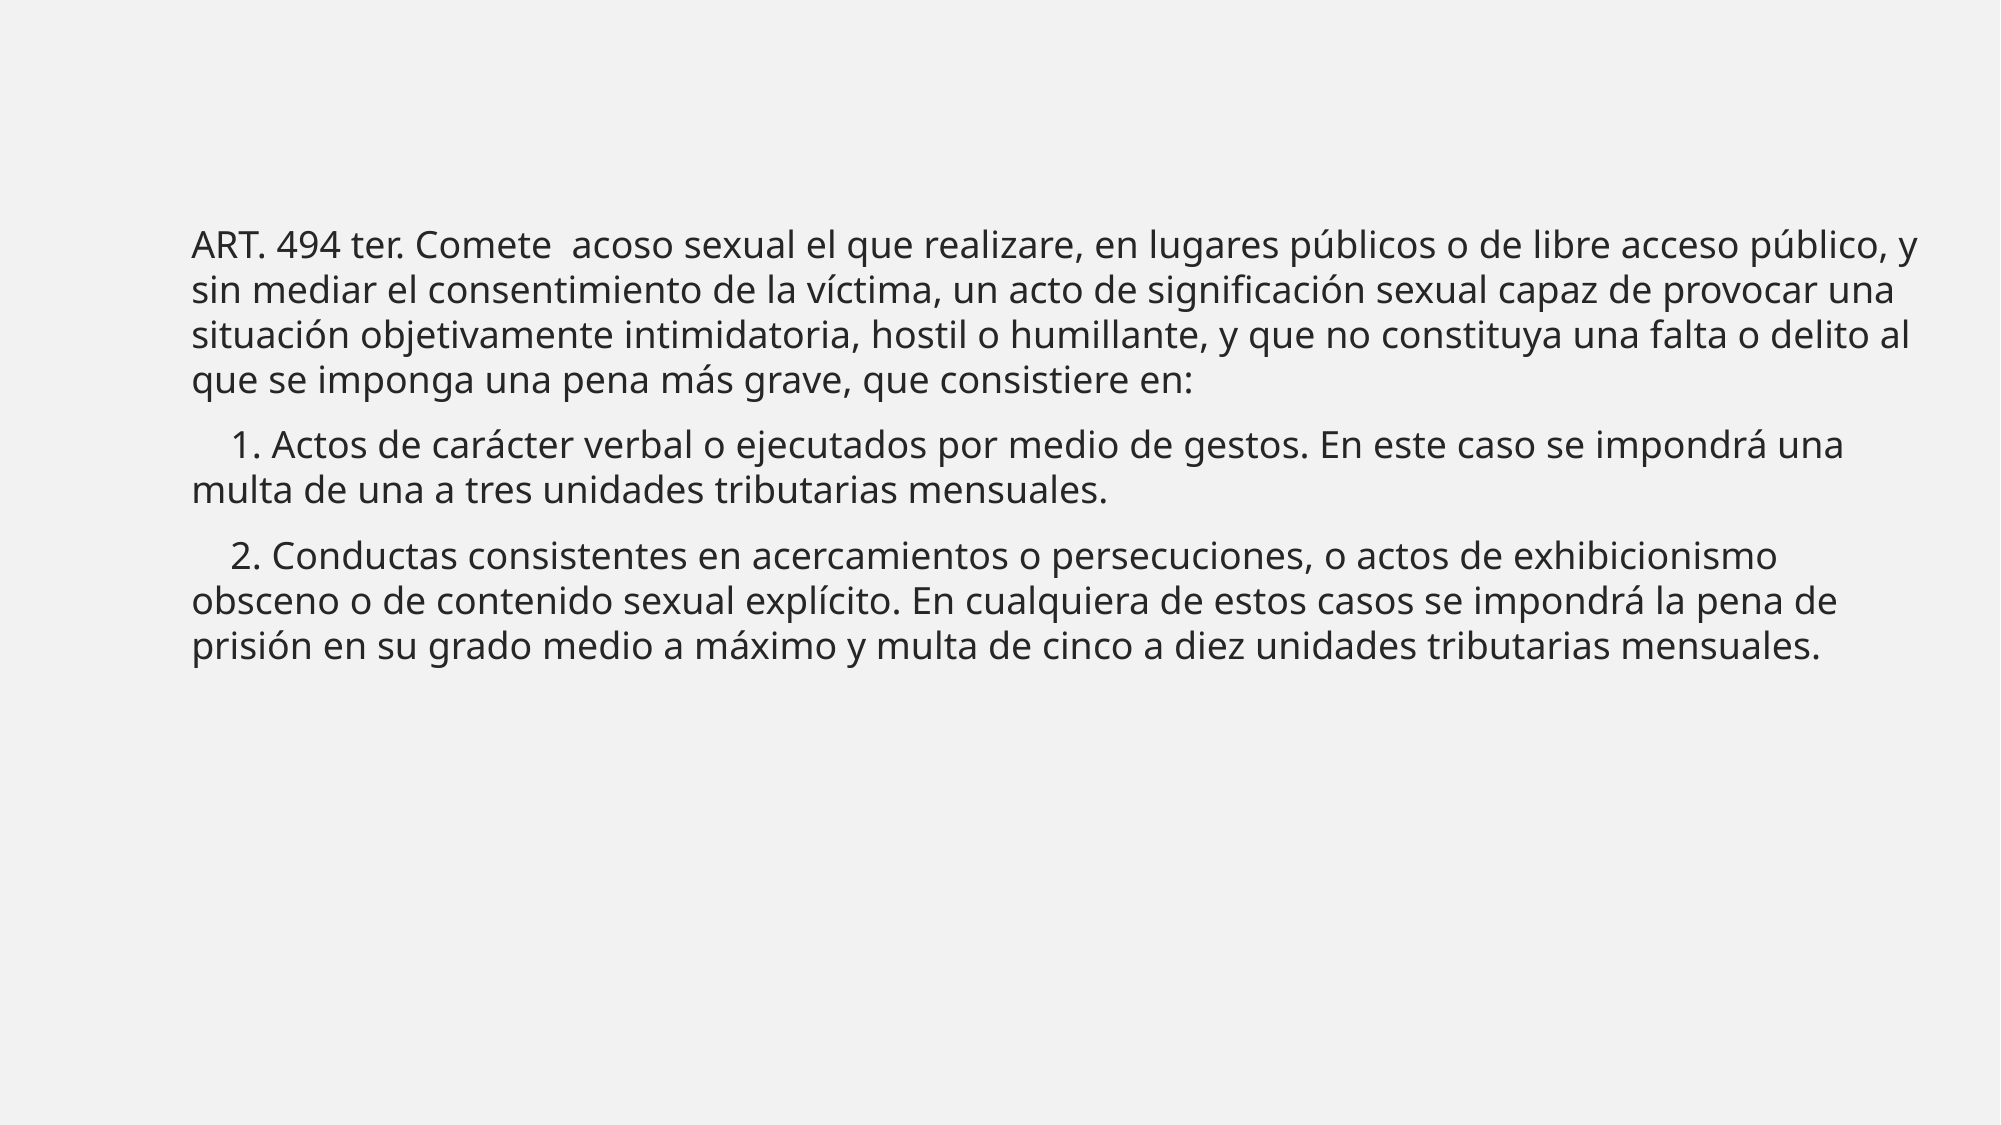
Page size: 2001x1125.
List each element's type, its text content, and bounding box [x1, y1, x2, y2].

list ART. 494 ter. Comete acoso sexual el que realizare, en lugares públicos o de libre acceso público, y sin mediar el consentimiento de la víctima, un acto de significación sexual capaz de provocar una situación objetivamente intimidatoria, hostil o humillante, y que no constituya una falta o delito al que se imponga una pena más grave, que consistiere en: 1. Actos de carácter verbal o ejecutados por medio de gestos. En este caso se impondrá una multa de una a tres unidades tributarias mensuales. 2. Conductas consistentes en acercamientos o persecuciones, o actos de exhibicionismo obsceno o de contenido sexual explícito. En cualquiera de estos casos se impondrá la pena de prisión en su grado medio a máximo y multa de cinco a diez unidades tributarias mensuales. [176, 213, 1950, 942]
